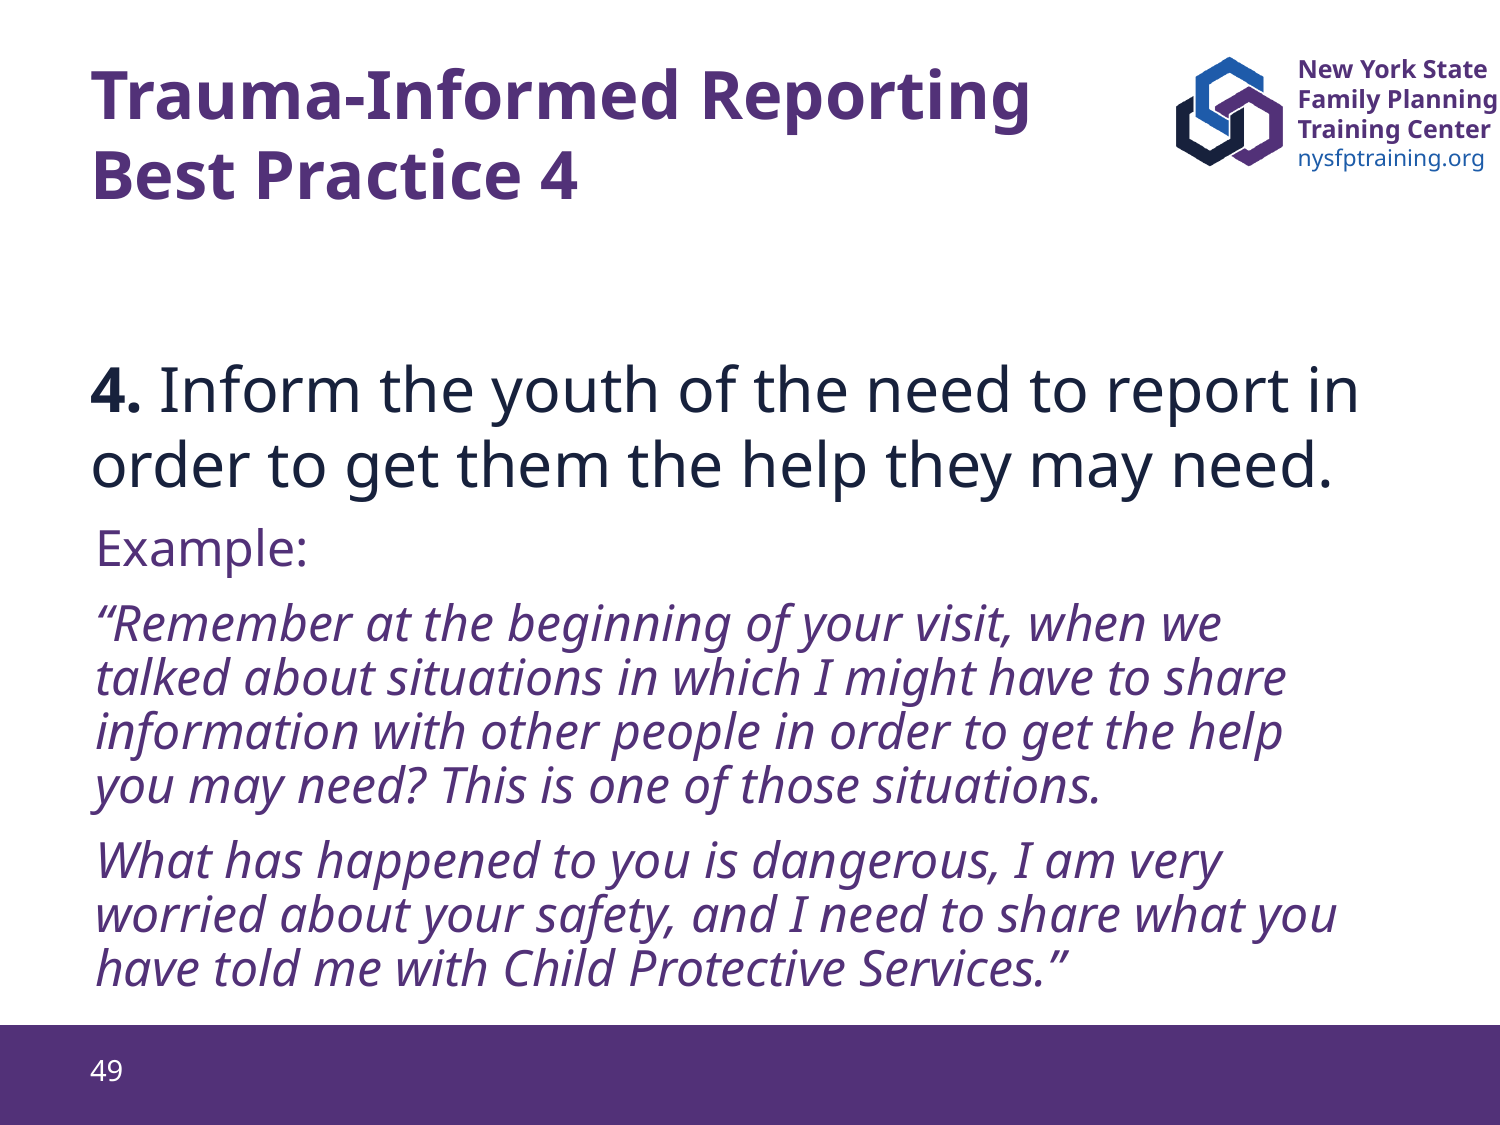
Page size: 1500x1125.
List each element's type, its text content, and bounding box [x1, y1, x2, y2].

picture [1175, 55, 1284, 168]
title Trauma-Informed Reporting Best Practice 4 [75, 45, 1100, 275]
list 4. Inform the youth of the need to report in order to get them the help they may need. [75, 342, 1425, 1043]
text_box Example: “Remember at the beginning of your visit, when we talked about situations in which I might have to share information with other people in order to get the help you may need? This is one of those situations. What has happened to you is dangerous, I am very worried about your safety, and I need to share what you have told me with Child Protective Services.” [80, 515, 1374, 1014]
slide_number 49 [75, 1042, 285, 1103]
